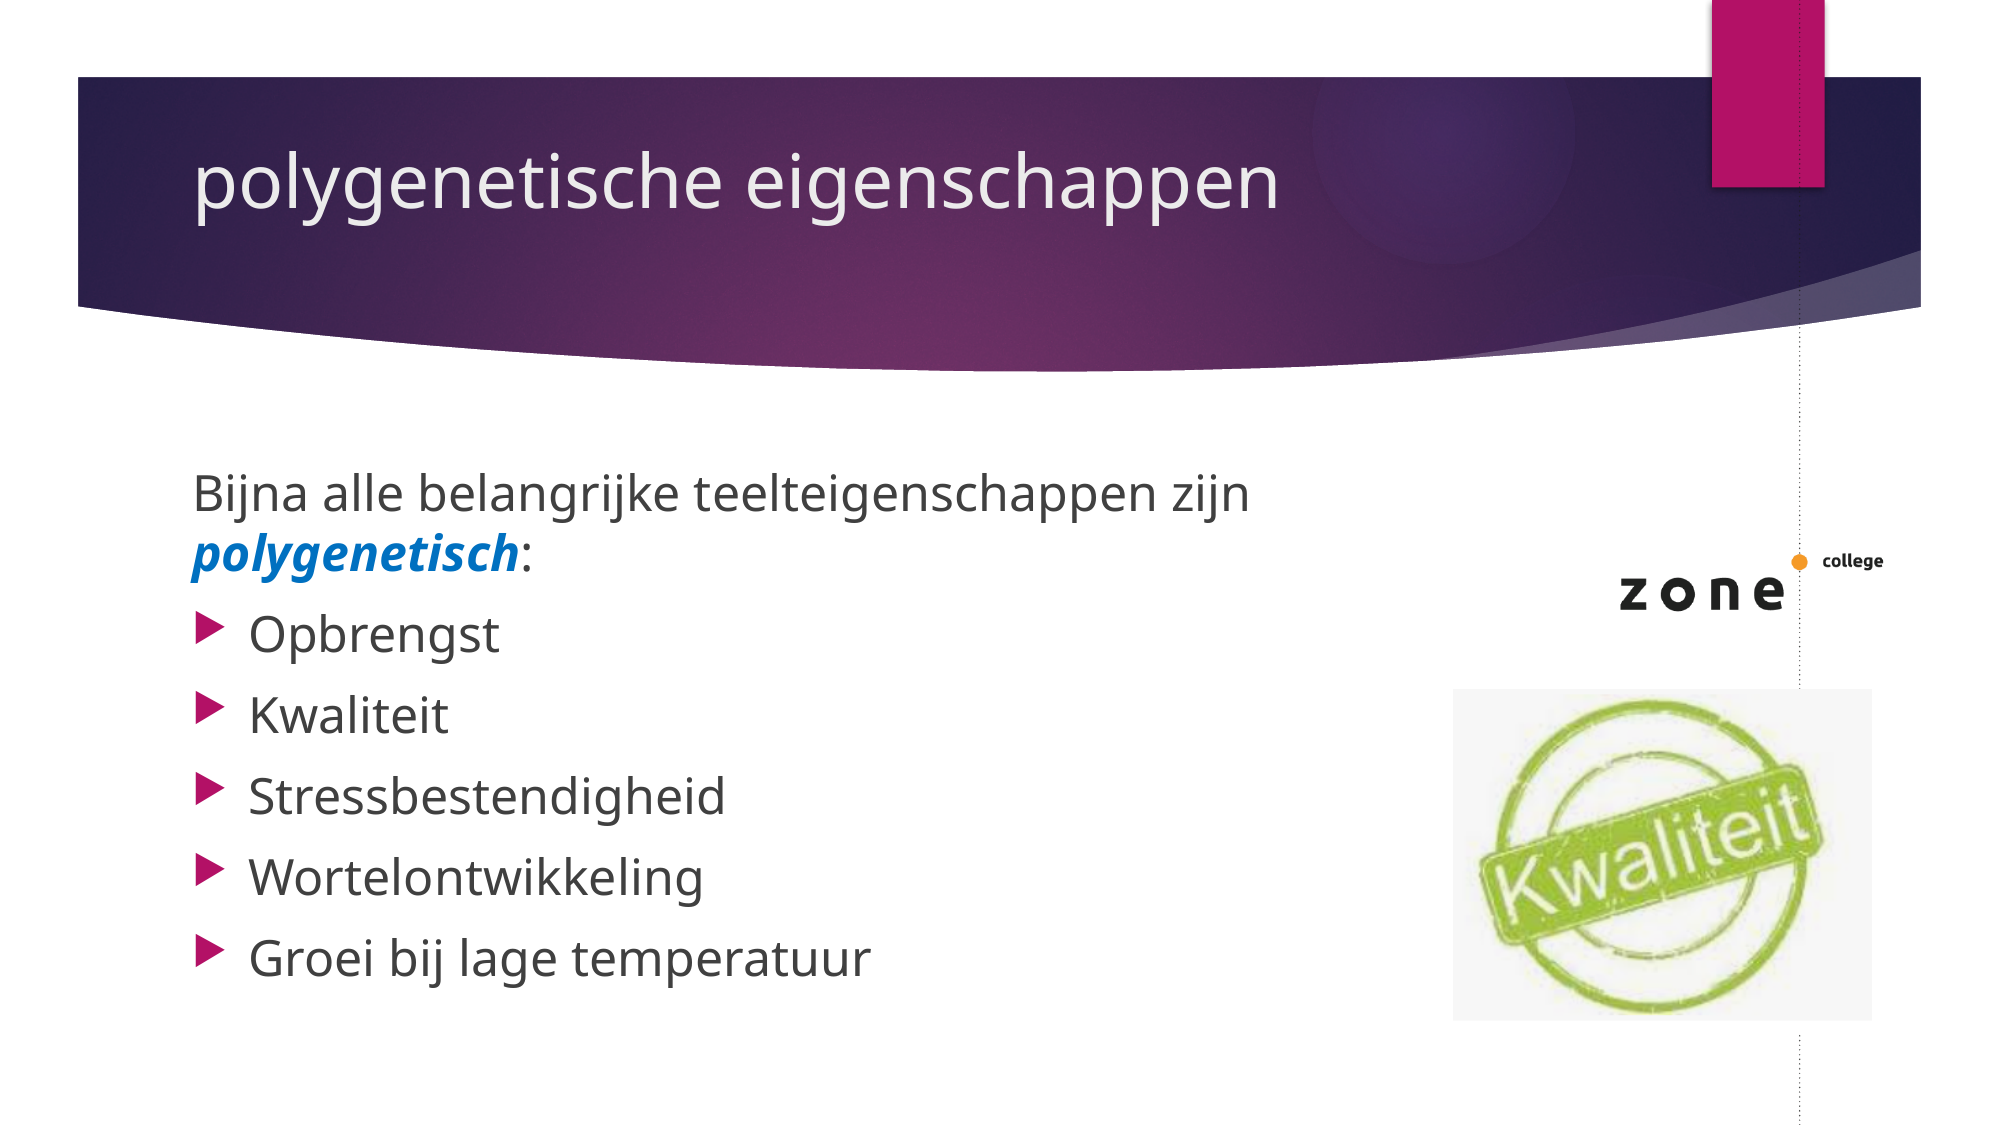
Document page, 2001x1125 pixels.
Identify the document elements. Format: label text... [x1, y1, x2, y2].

picture [1453, 0, 2001, 1125]
list Bijna alle belangrijke teelteigenschappen zijn polygenetisch: Opbrengst Kwaliteit Stressbestendigheid Wortelontwikkeling Groei bij lage temperatuur [177, 454, 1269, 1091]
title polygenetische eigenschappen [177, 97, 1471, 261]
